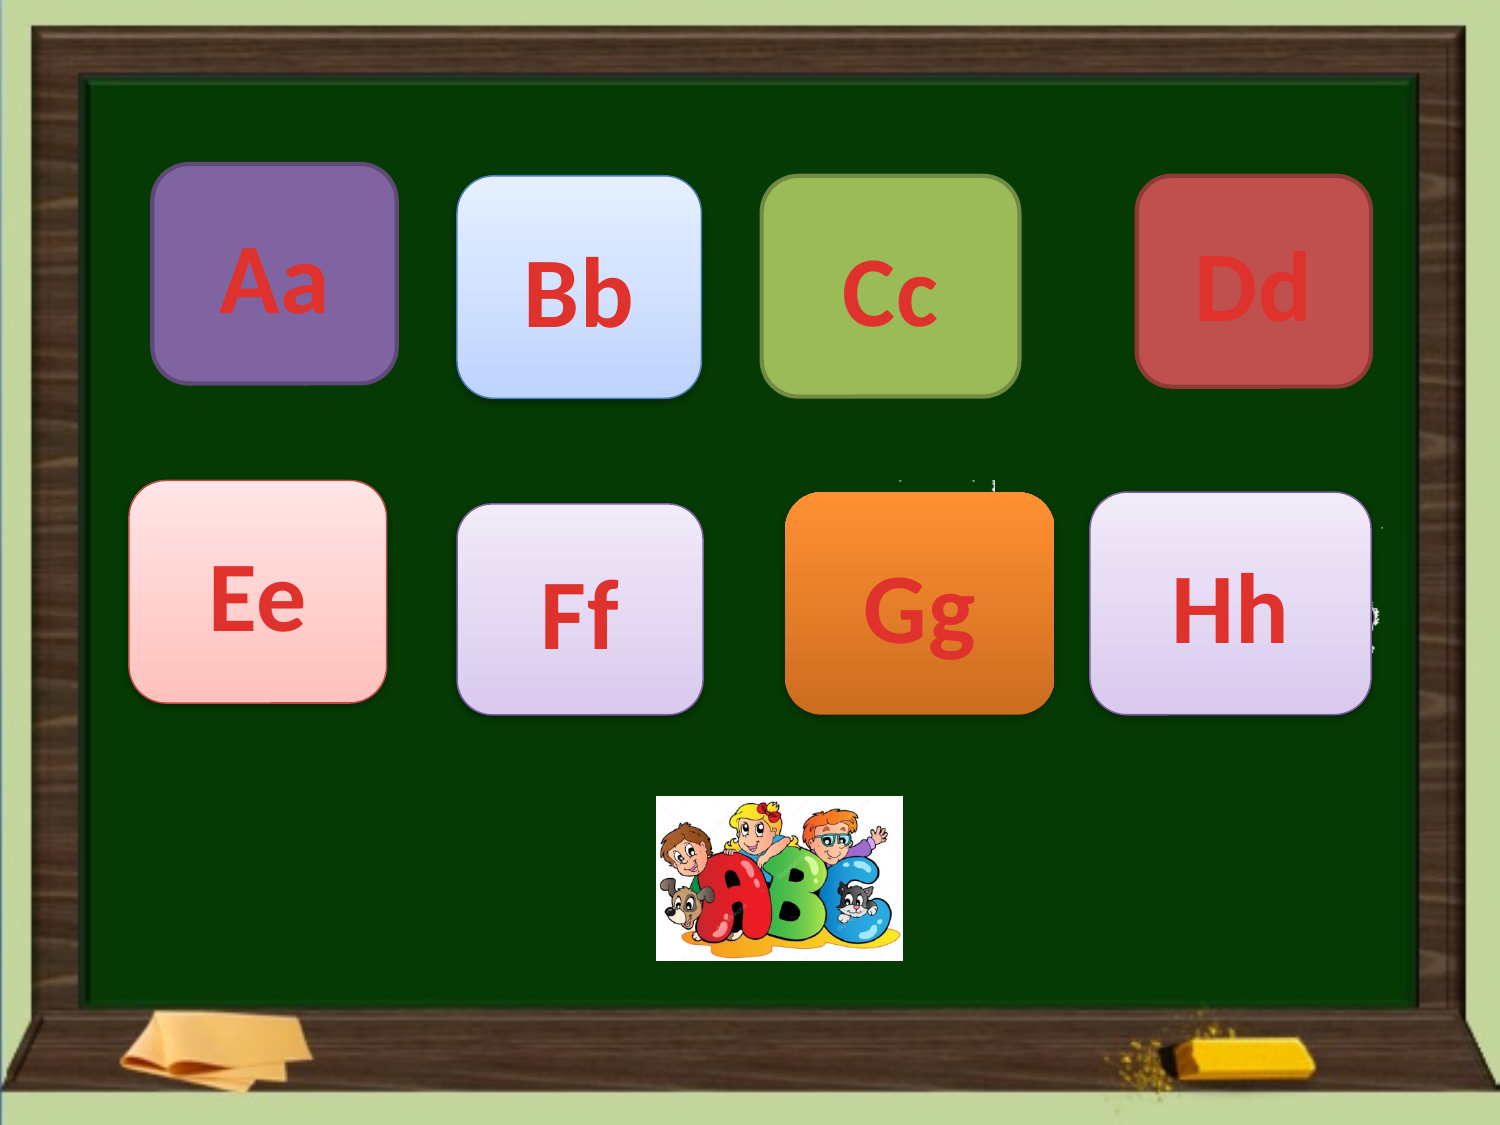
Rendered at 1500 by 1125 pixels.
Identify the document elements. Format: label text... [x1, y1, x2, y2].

text_box Cc [759, 173, 1022, 399]
text_box Ee [128, 479, 388, 704]
text_box Hh [1089, 491, 1372, 716]
text_box Bb [456, 174, 703, 400]
text_box Aa [150, 161, 399, 386]
text_box Dd [1134, 173, 1374, 389]
text_box Gg [785, 492, 1055, 715]
picture [0, 0, 1500, 1125]
text_box Ff [456, 503, 704, 716]
